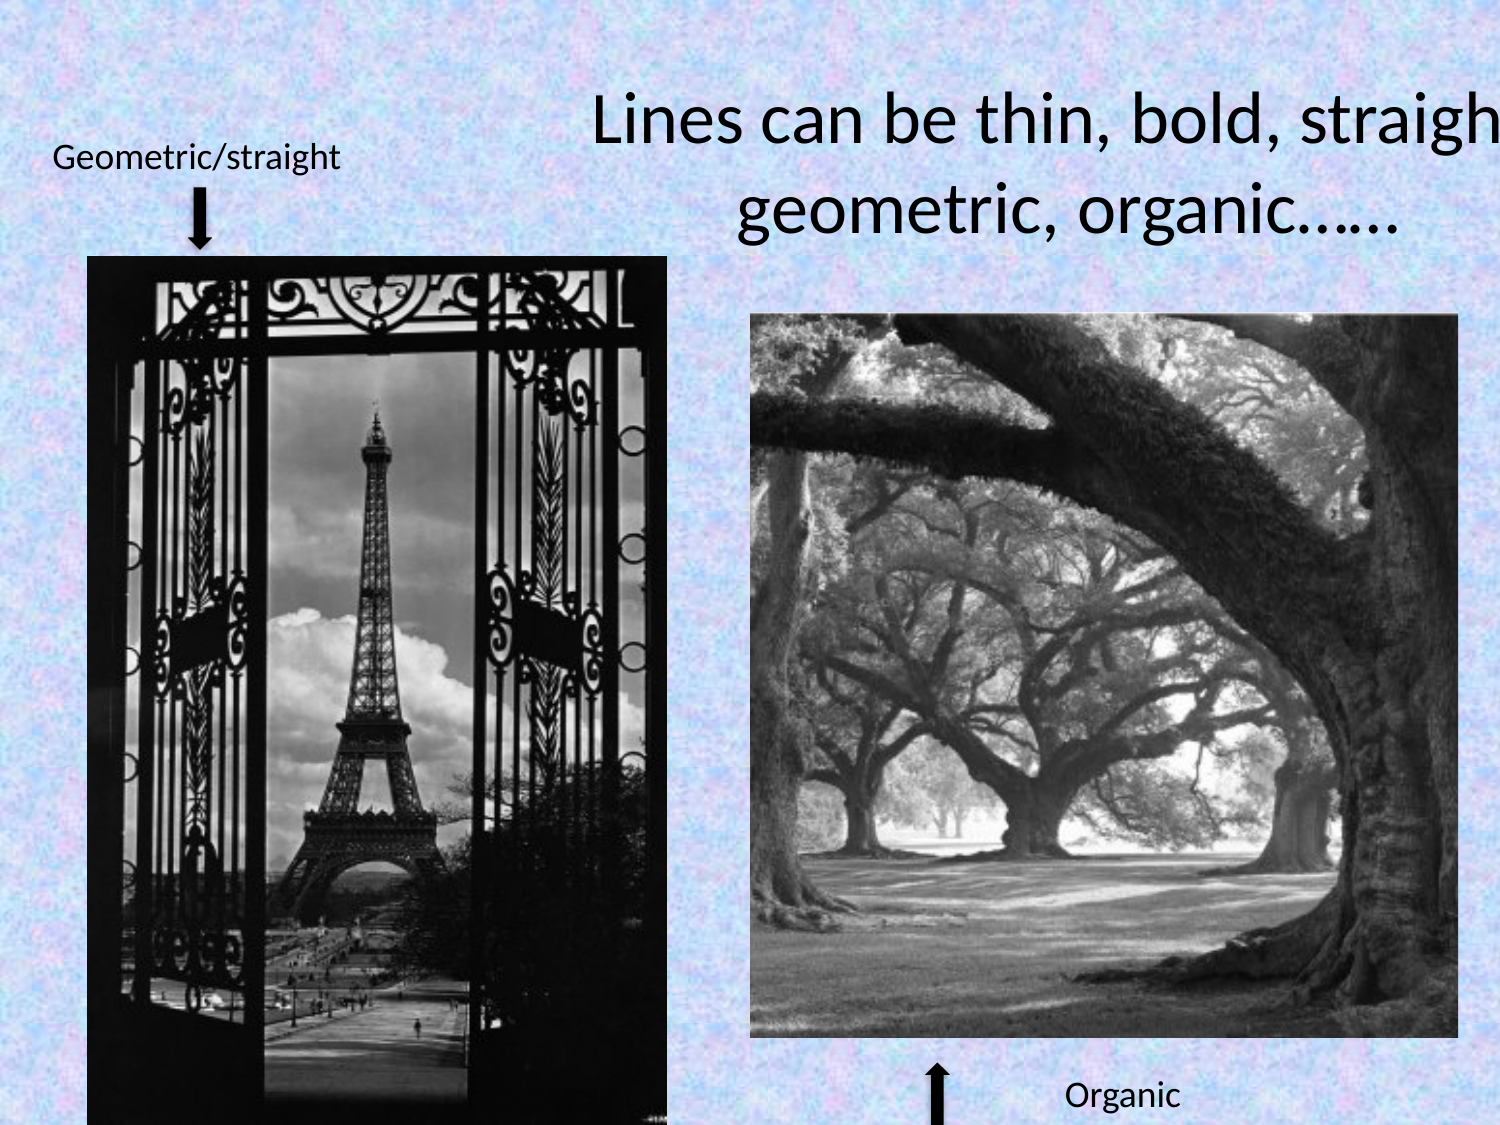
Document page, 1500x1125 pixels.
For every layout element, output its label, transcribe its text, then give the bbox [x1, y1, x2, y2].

text_box Geometric/straight [37, 124, 438, 185]
text_box Organic [1049, 1062, 1213, 1123]
text_box [924, 1062, 950, 1125]
text_box [187, 187, 213, 250]
picture [0, 0, 1500, 1125]
title Lines can be thin, bold, straight, geometric, organic…… [575, 42, 1500, 275]
